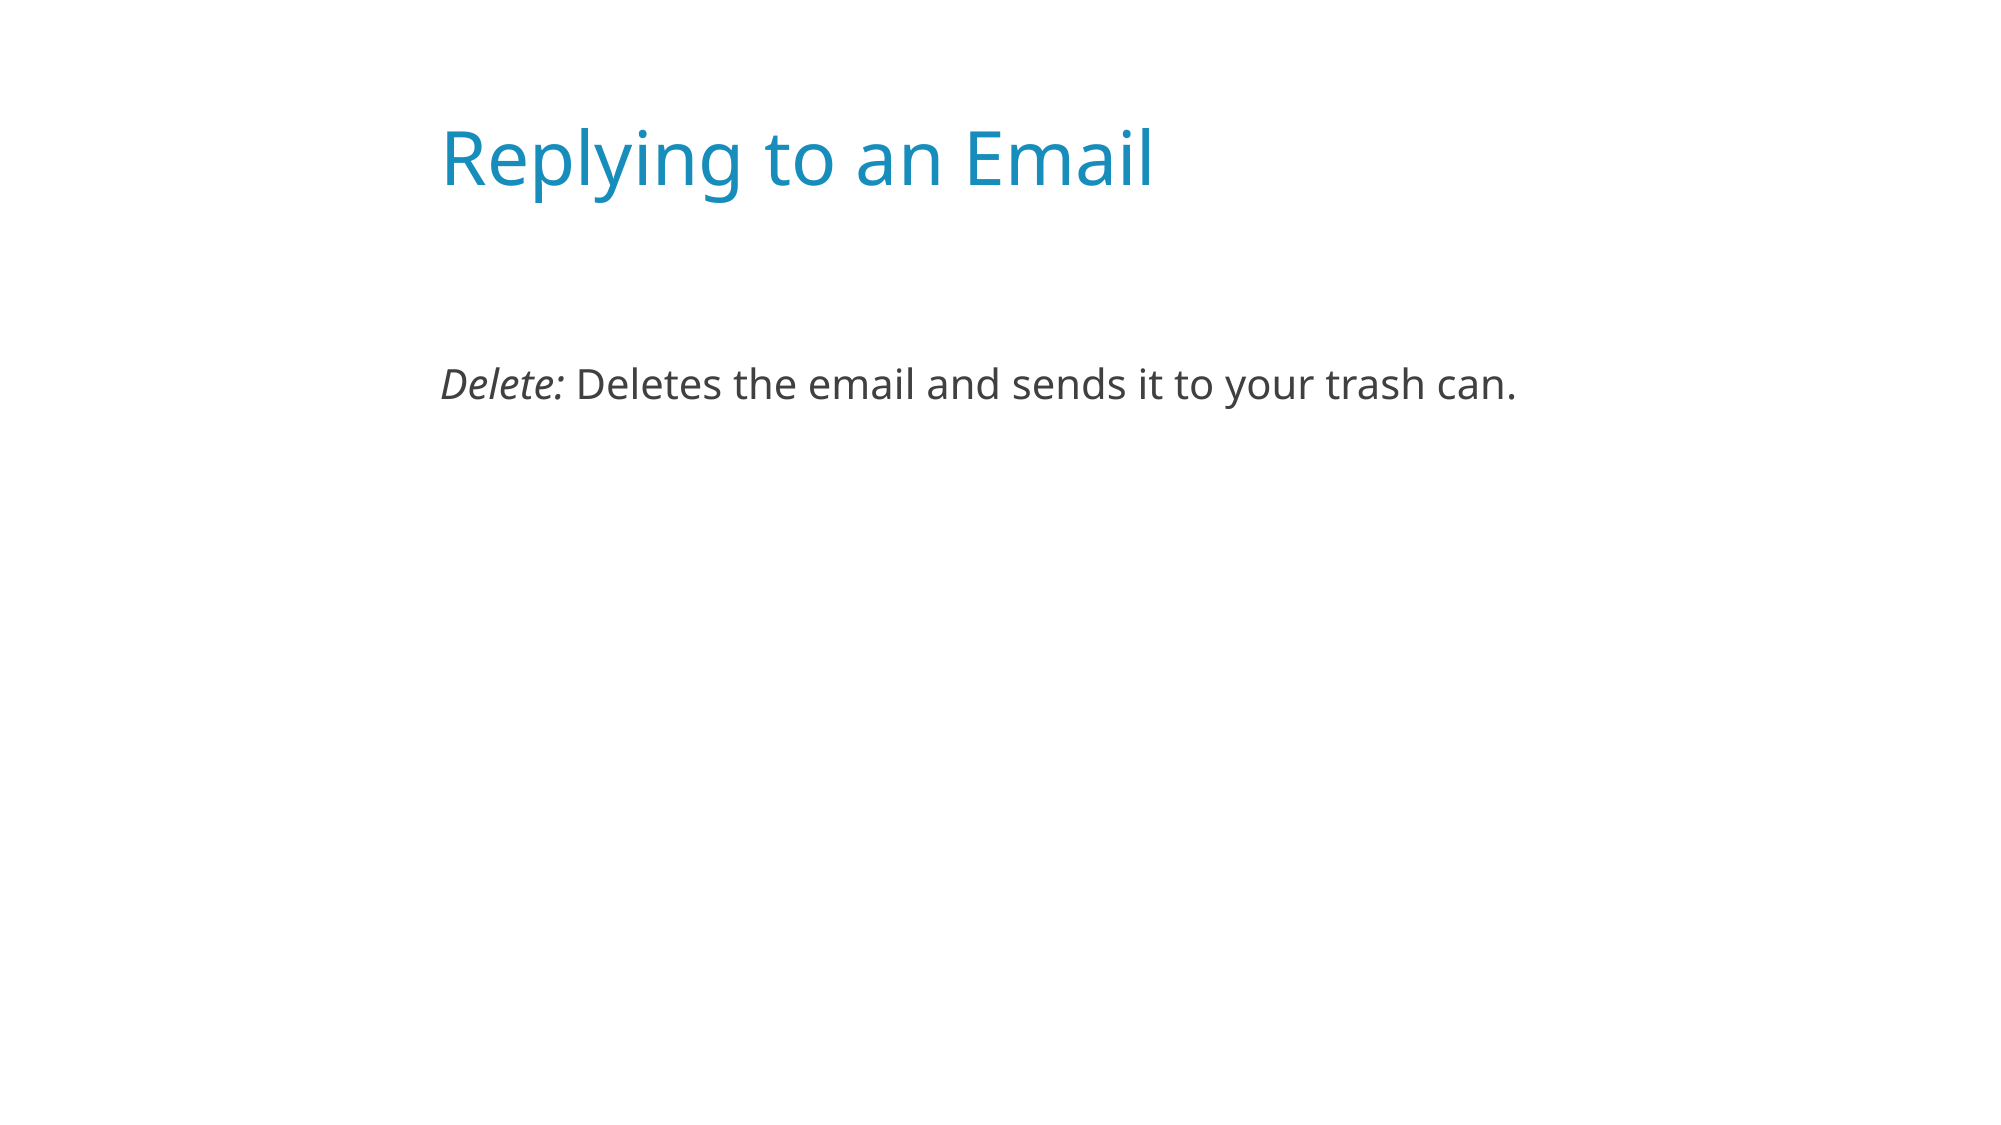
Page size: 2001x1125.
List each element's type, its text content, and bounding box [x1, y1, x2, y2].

title Replying to an Email [425, 102, 1888, 313]
list Delete: Deletes the email and sends it to your trash can. [424, 350, 1888, 1074]
